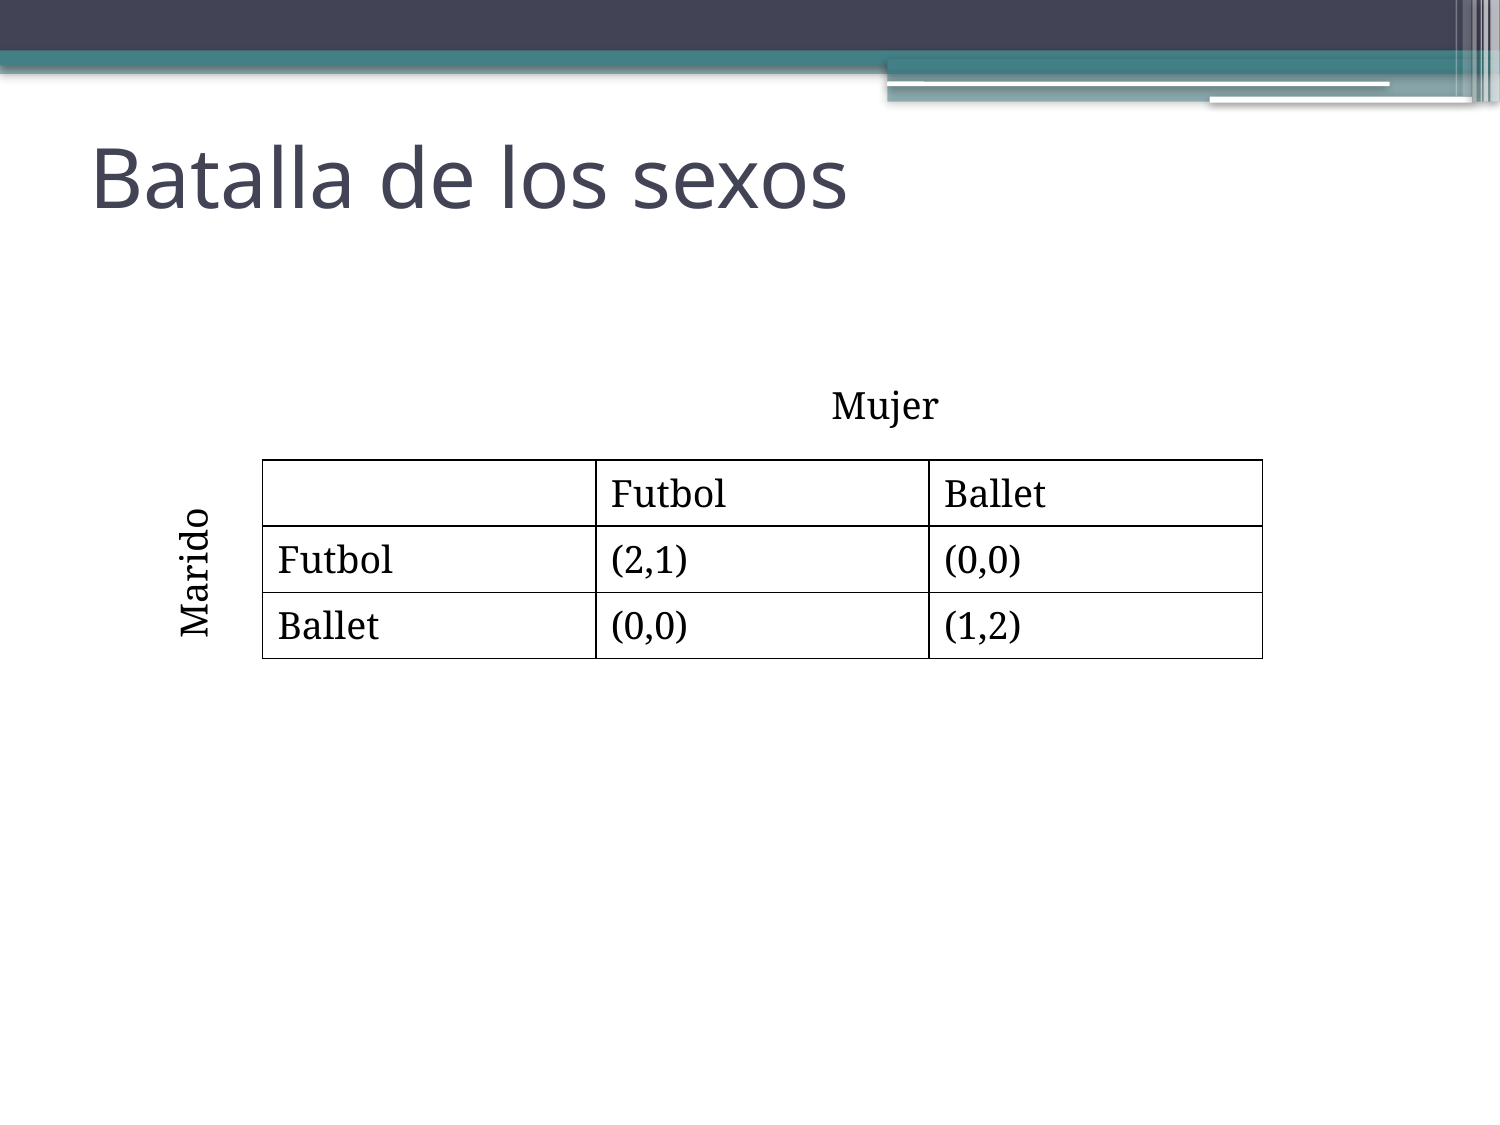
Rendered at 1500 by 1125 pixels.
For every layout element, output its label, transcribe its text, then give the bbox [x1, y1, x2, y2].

table_header Futbol [597, 461, 928, 525]
title Batalla de los sexos [75, 87, 1425, 263]
table_header Ballet [930, 461, 1262, 525]
table_cell Futbol [263, 527, 595, 592]
text_box Marido [162, 492, 223, 654]
table_cell (0,0) [597, 593, 928, 658]
table_cell (2,1) [597, 527, 928, 592]
table_cell (1,2) [930, 593, 1262, 658]
table_cell Ballet [263, 593, 595, 658]
table_header [263, 461, 595, 525]
table_cell (0,0) [930, 527, 1262, 592]
text_box Mujer [816, 374, 955, 435]
